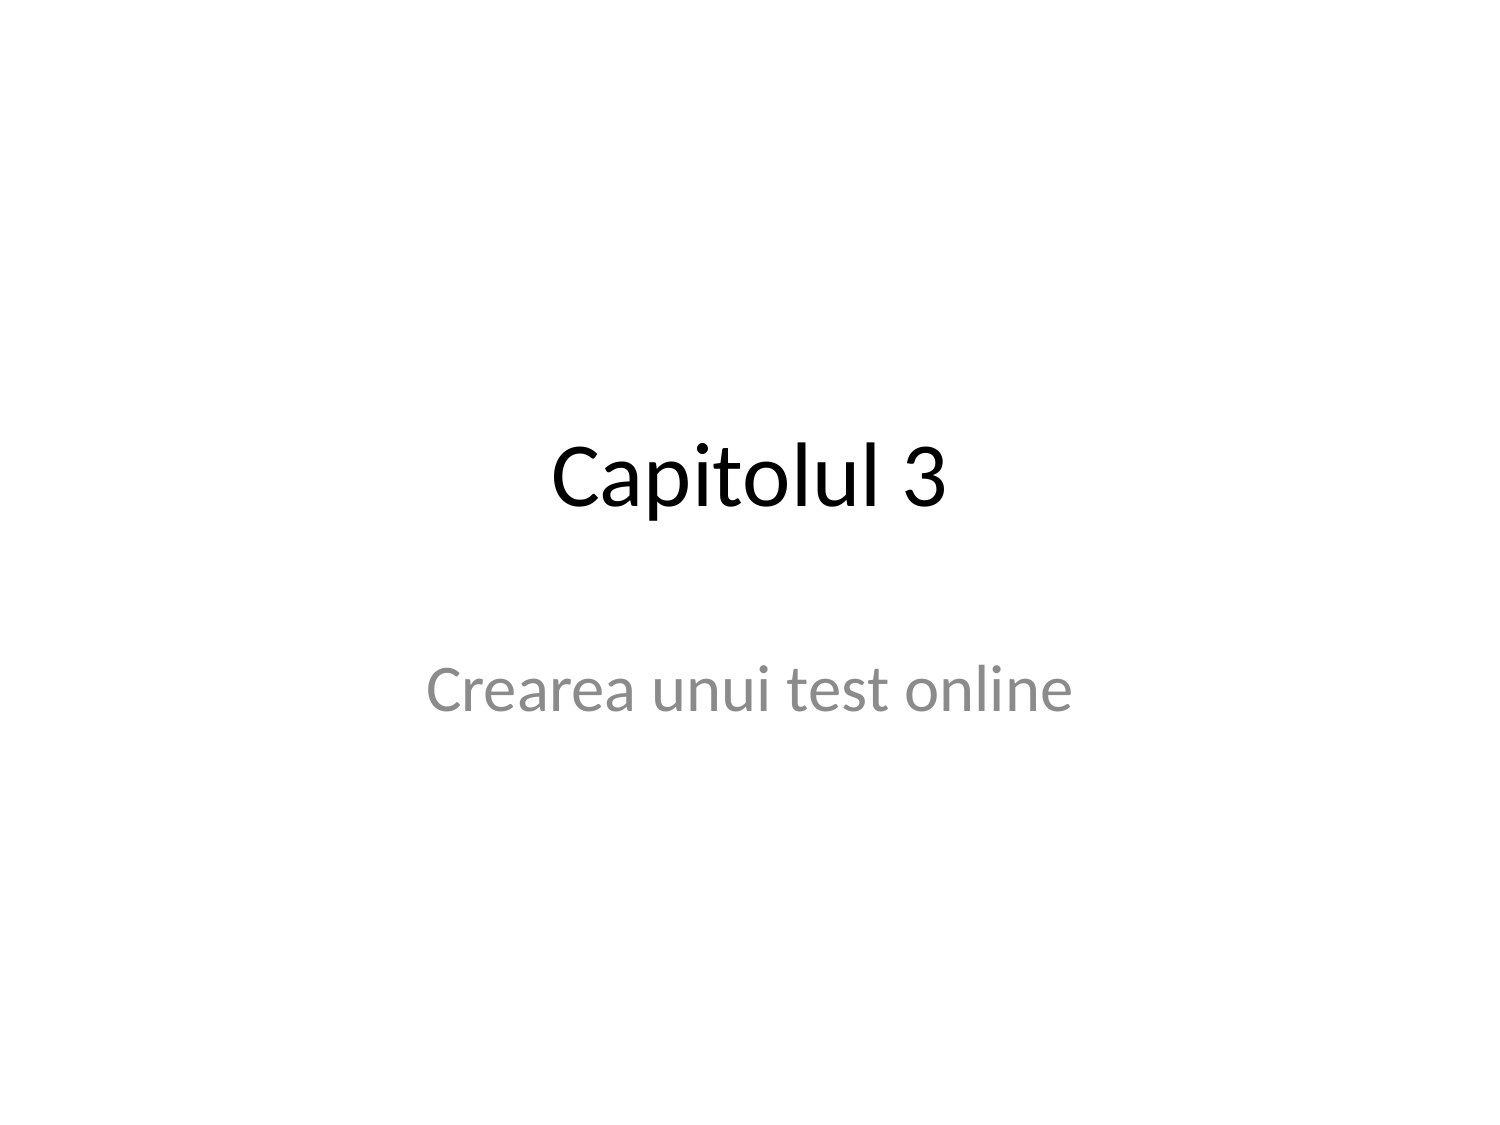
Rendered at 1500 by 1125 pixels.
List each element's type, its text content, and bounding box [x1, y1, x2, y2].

subtitle Crearea unui test online [225, 637, 1275, 925]
title Capitolul 3 [112, 349, 1388, 591]
